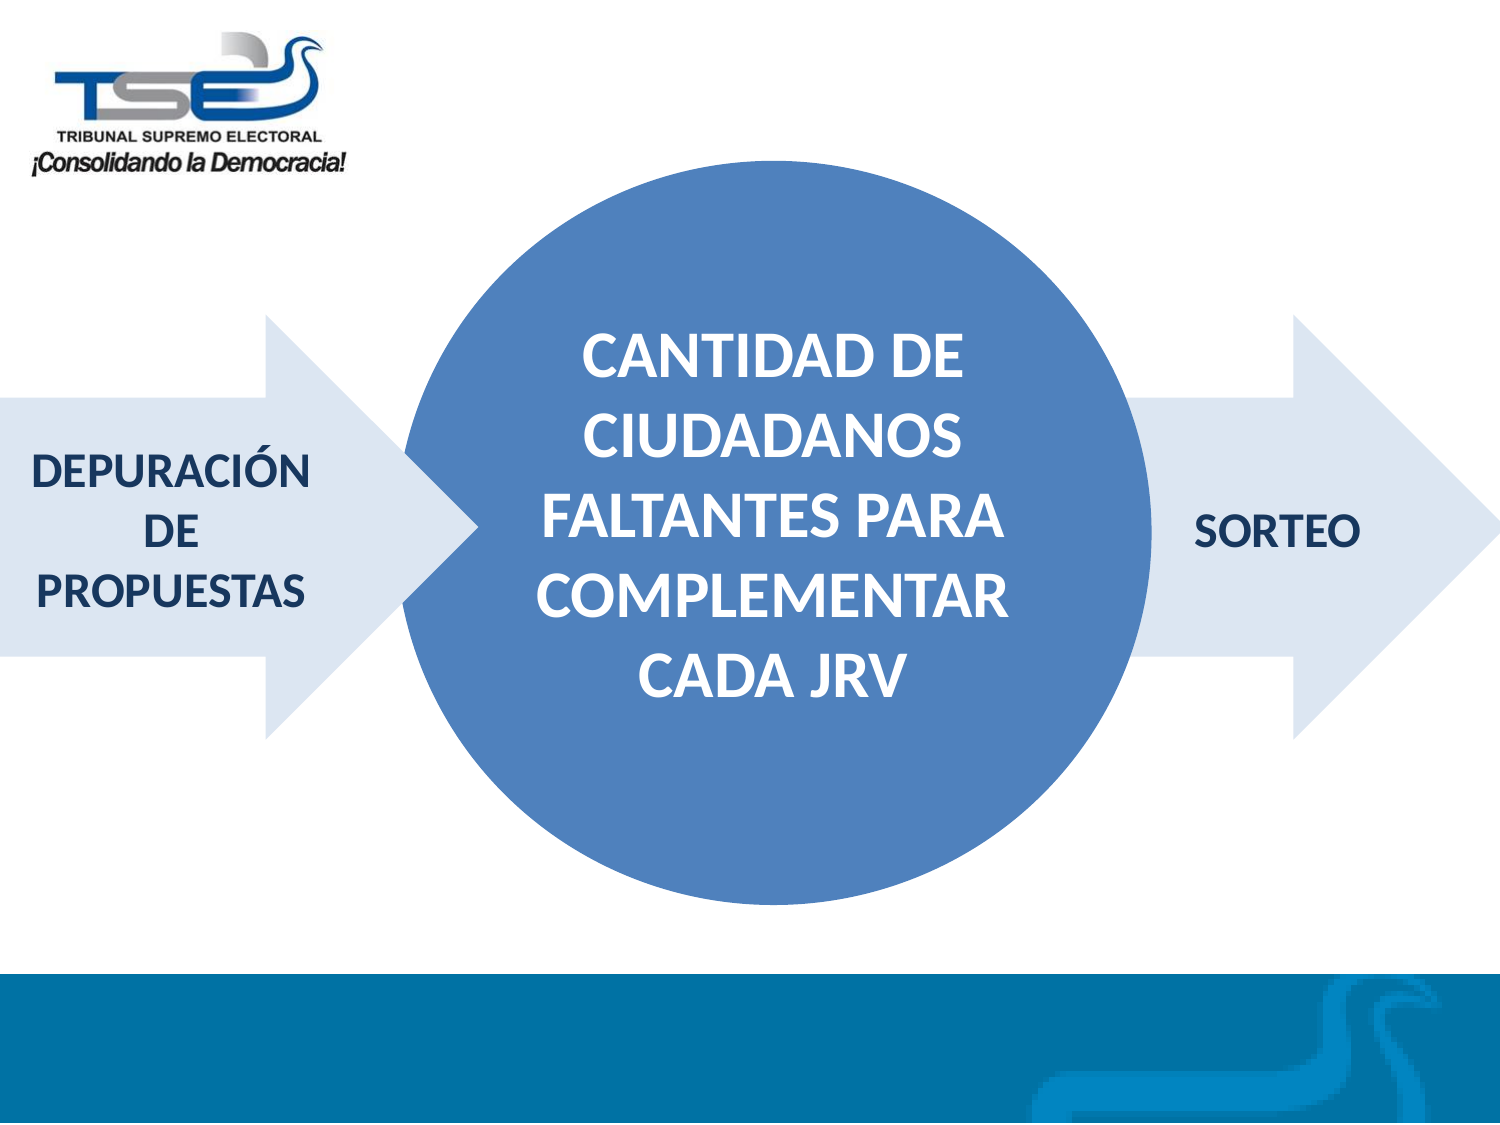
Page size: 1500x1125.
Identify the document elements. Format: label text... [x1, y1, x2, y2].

text_box SORTEO [1128, 312, 1500, 742]
picture [29, 30, 349, 179]
text_box CANTIDAD DE CIUDADANOS FALTANTES PARA COMPLEMENTAR CADA JRV [401, 158, 1154, 908]
text_box DEPURACIÓN DE PROPUESTAS [0, 312, 481, 742]
